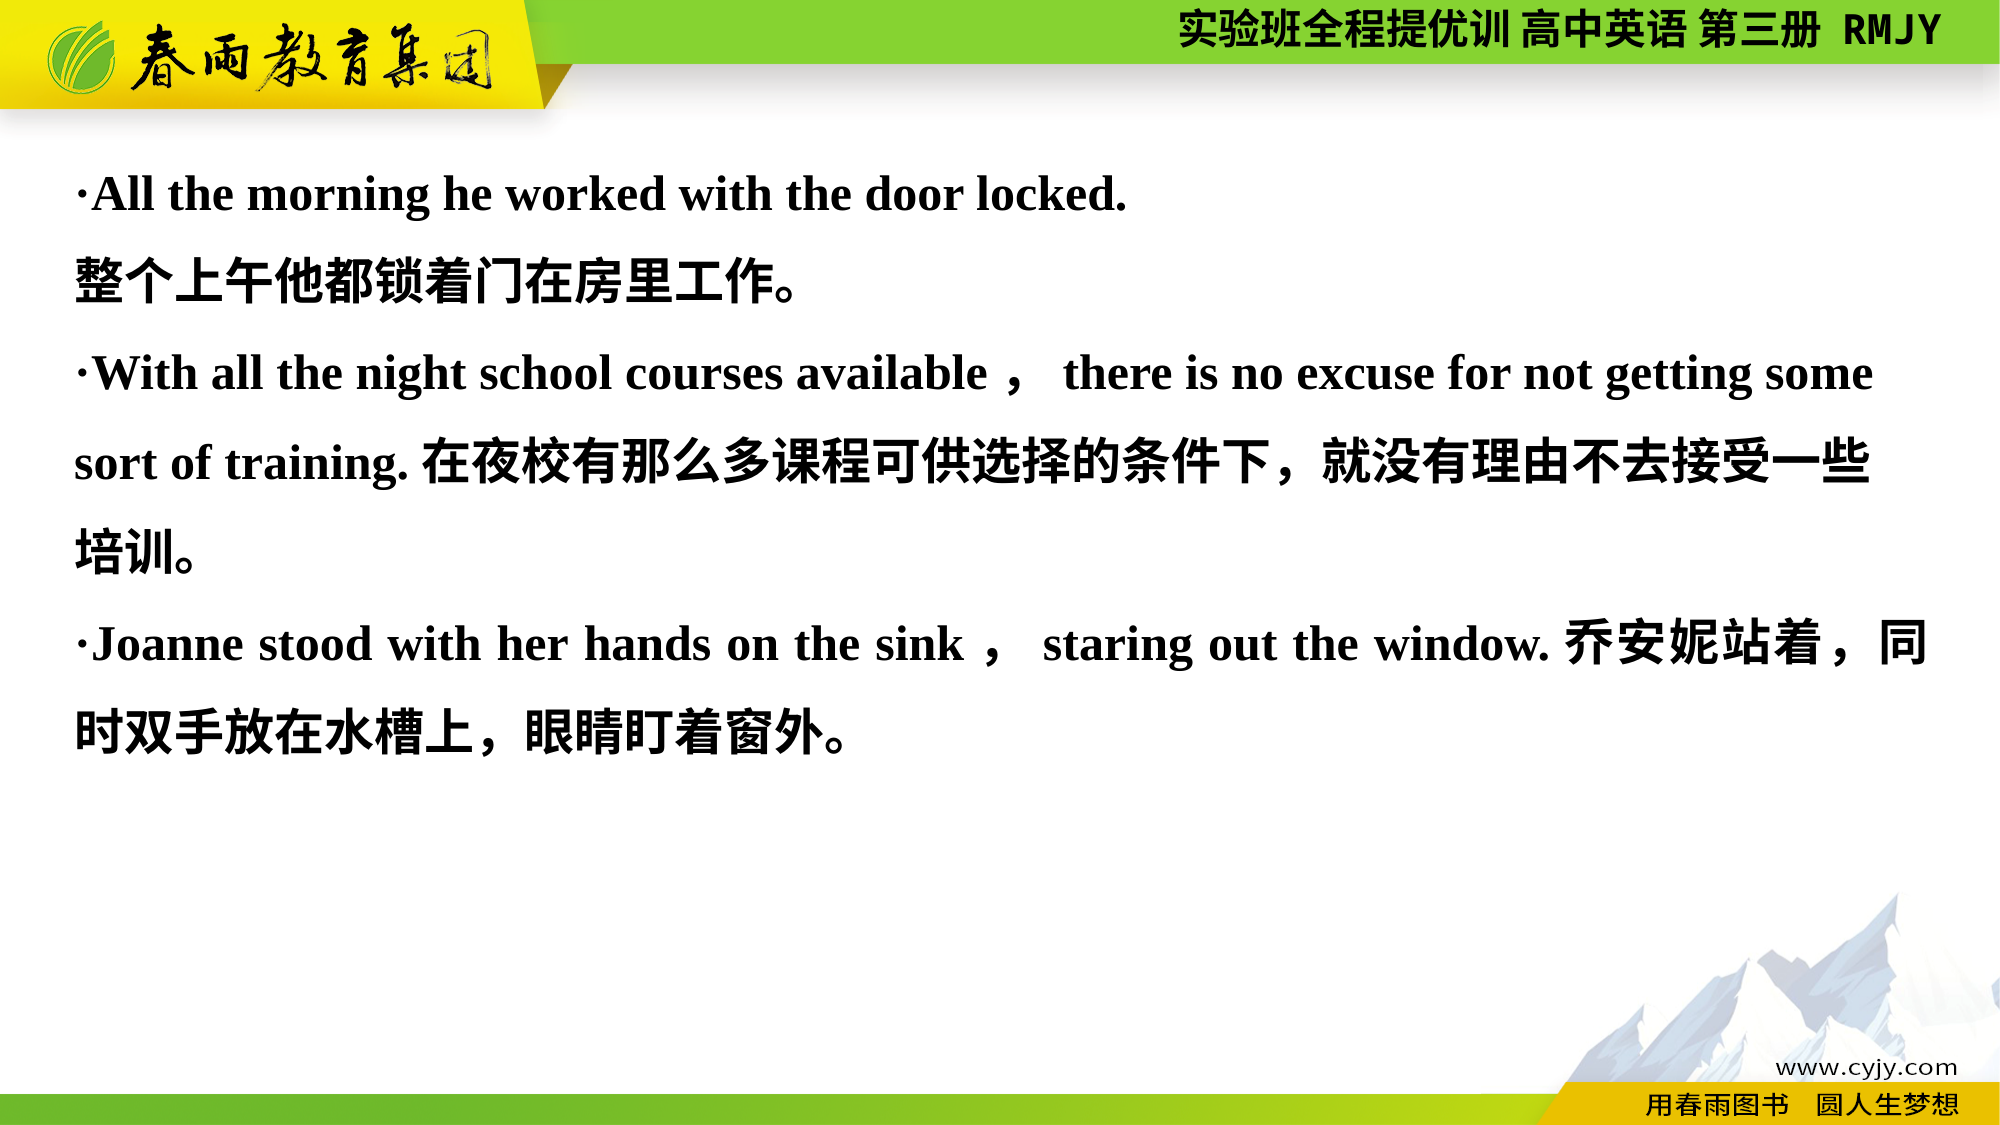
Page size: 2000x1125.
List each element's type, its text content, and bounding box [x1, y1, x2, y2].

list ·All the morning he worked with the door locked. 整个上午他都锁着门在房里工作。 ·With all the night school courses available，there is no excuse for not getting some sort of training.在夜校有那么多课程可供选择的条件下，就没有理由不去接受一些 培训。 ·Joanne stood with her hands on the sink，staring out the window.乔安妮站着，同时双手放在水槽上，眼睛盯着窗外。 [59, 122, 1944, 763]
picture [0, 0, 2000, 1125]
